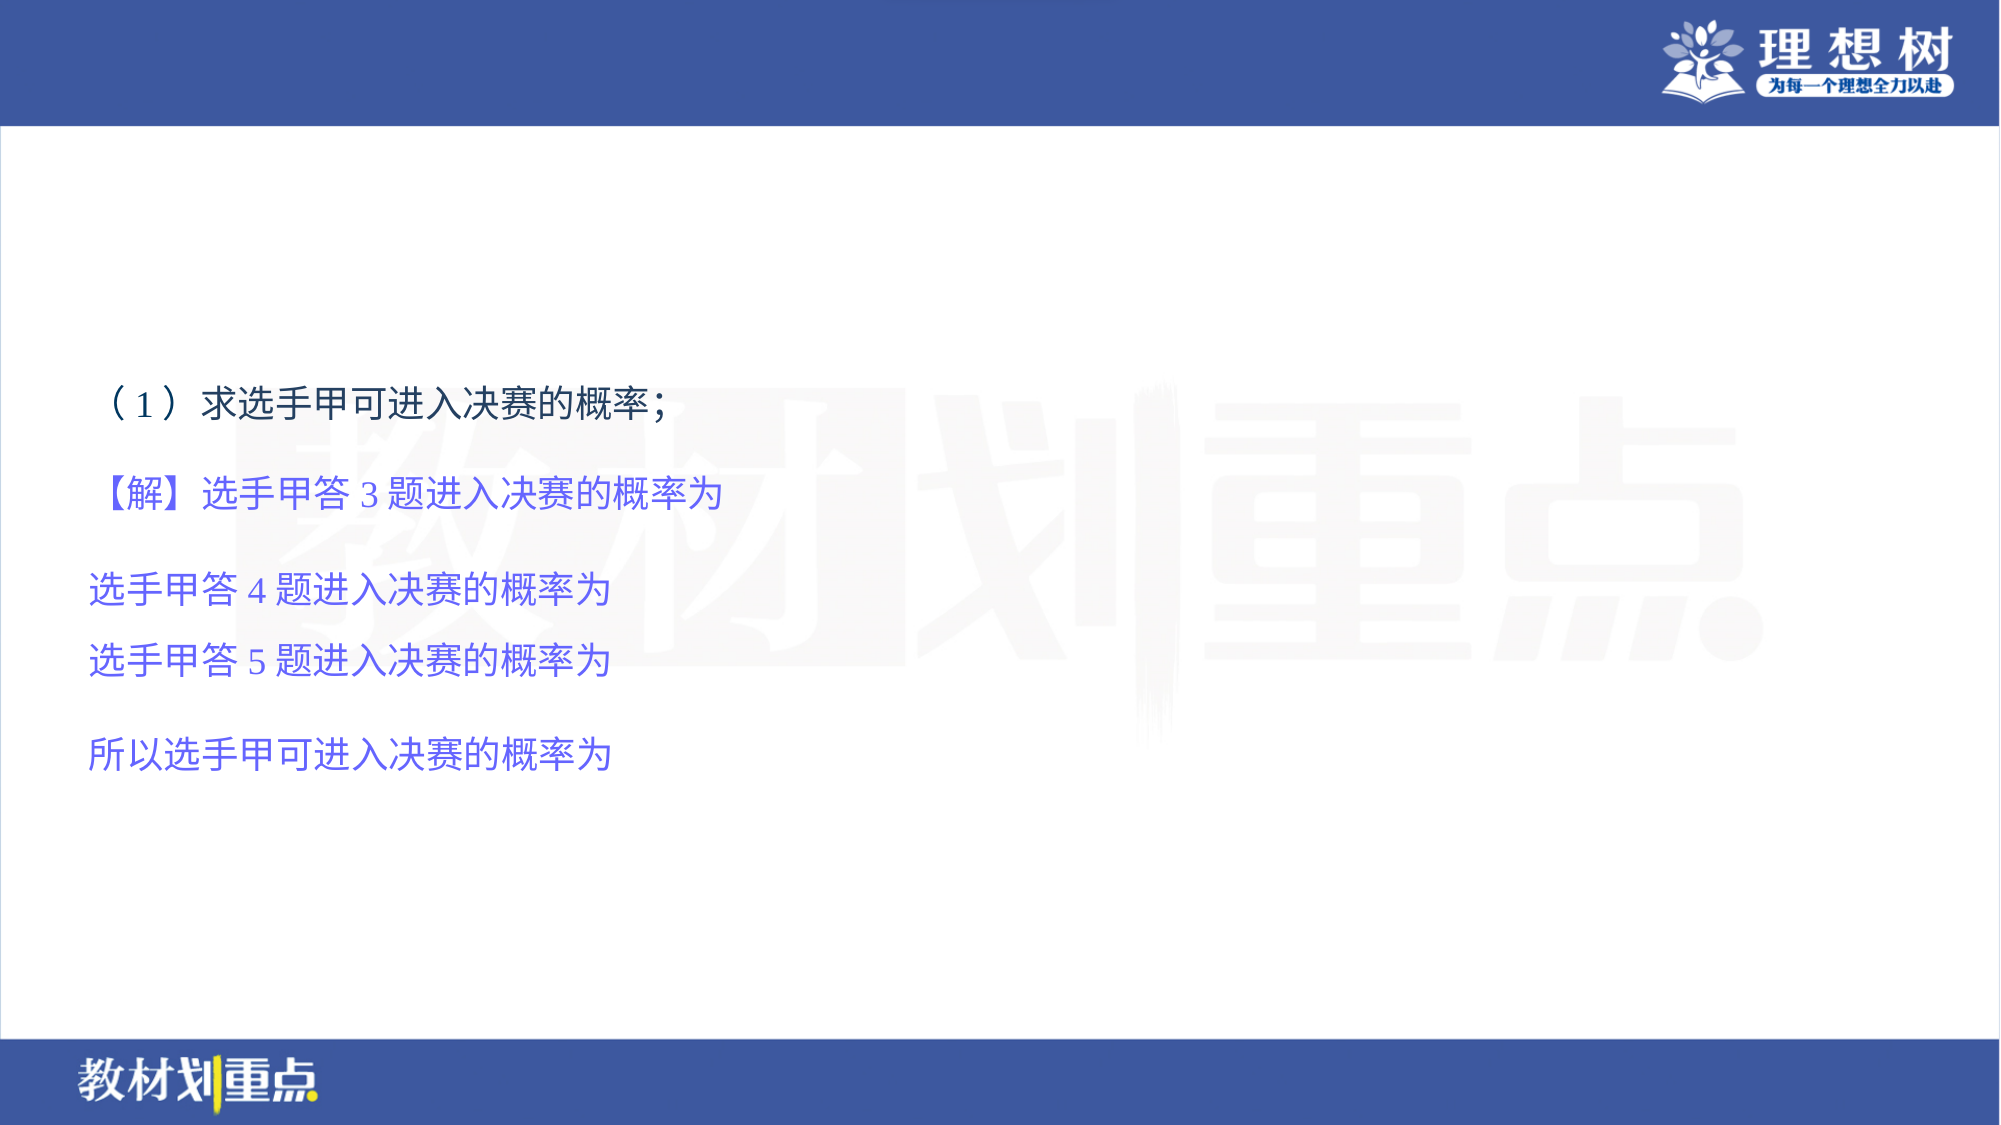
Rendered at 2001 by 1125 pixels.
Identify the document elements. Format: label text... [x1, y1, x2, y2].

text_box （1）求选手甲可进入决赛的概率； [88, 358, 1911, 418]
picture [0, 0, 2000, 1125]
